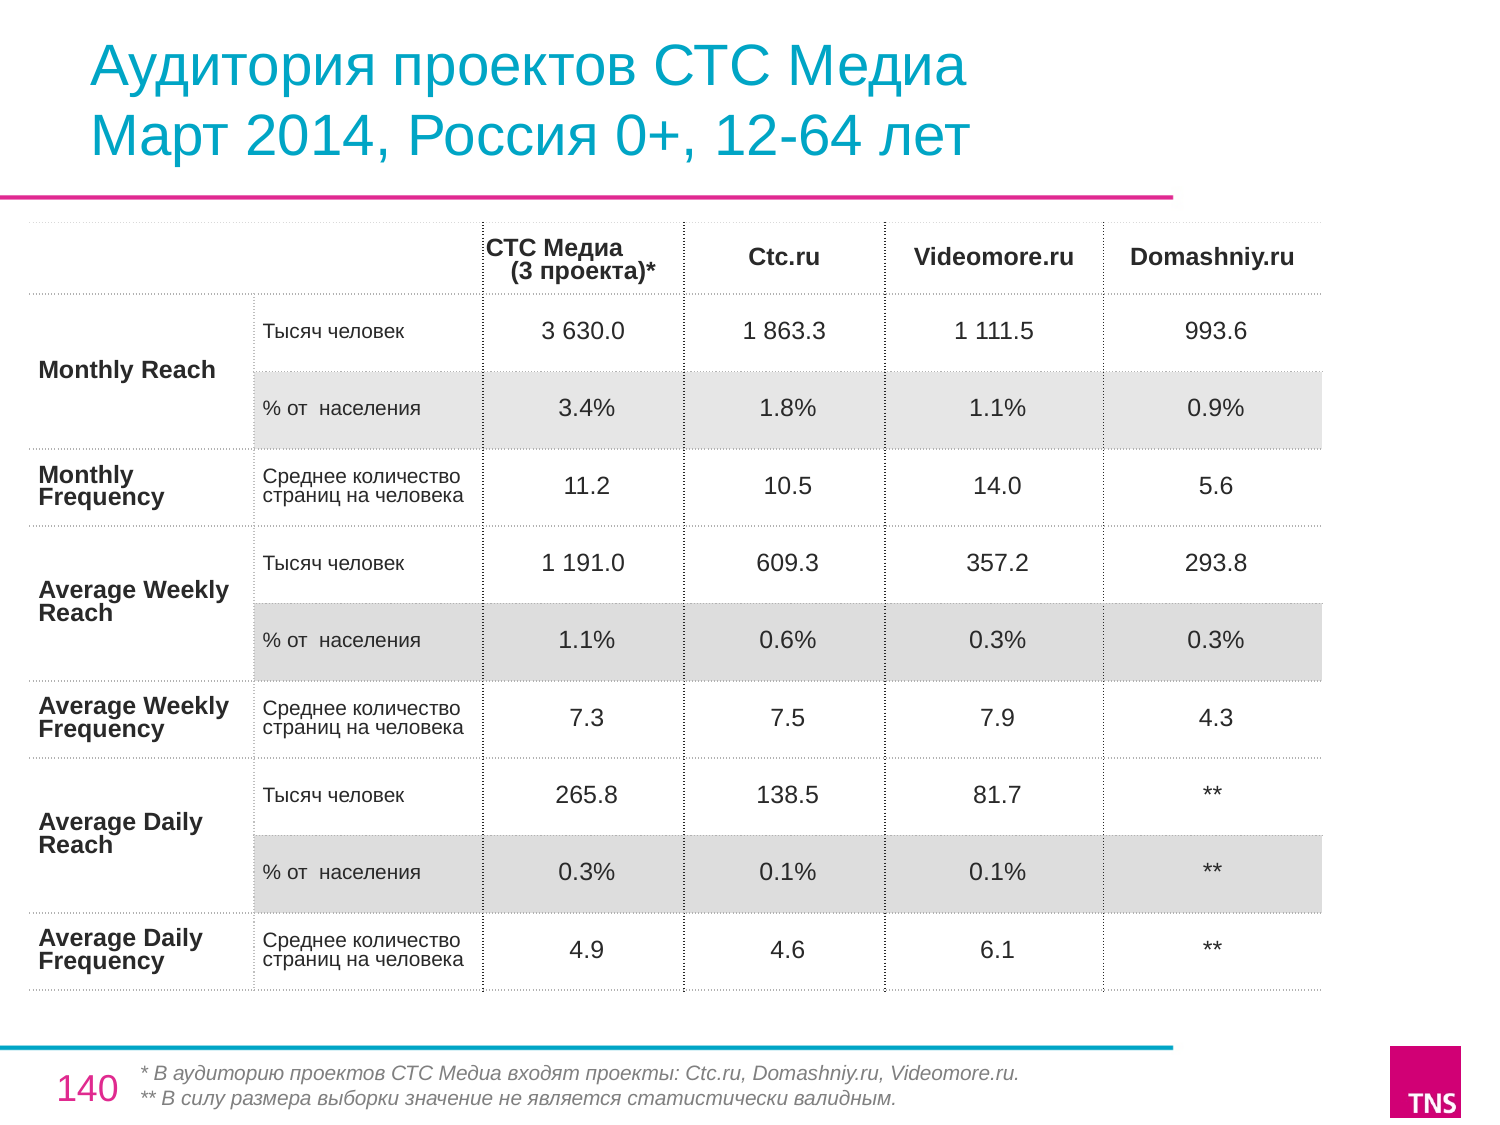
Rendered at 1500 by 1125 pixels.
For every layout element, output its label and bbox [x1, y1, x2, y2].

picture [0, 0, 1500, 1125]
table_cell [29, 294, 1322, 990]
table_header [29, 223, 1322, 294]
text_box [124, 1052, 1463, 1117]
title [74, 8, 1476, 187]
slide_number [40, 1055, 392, 1125]
